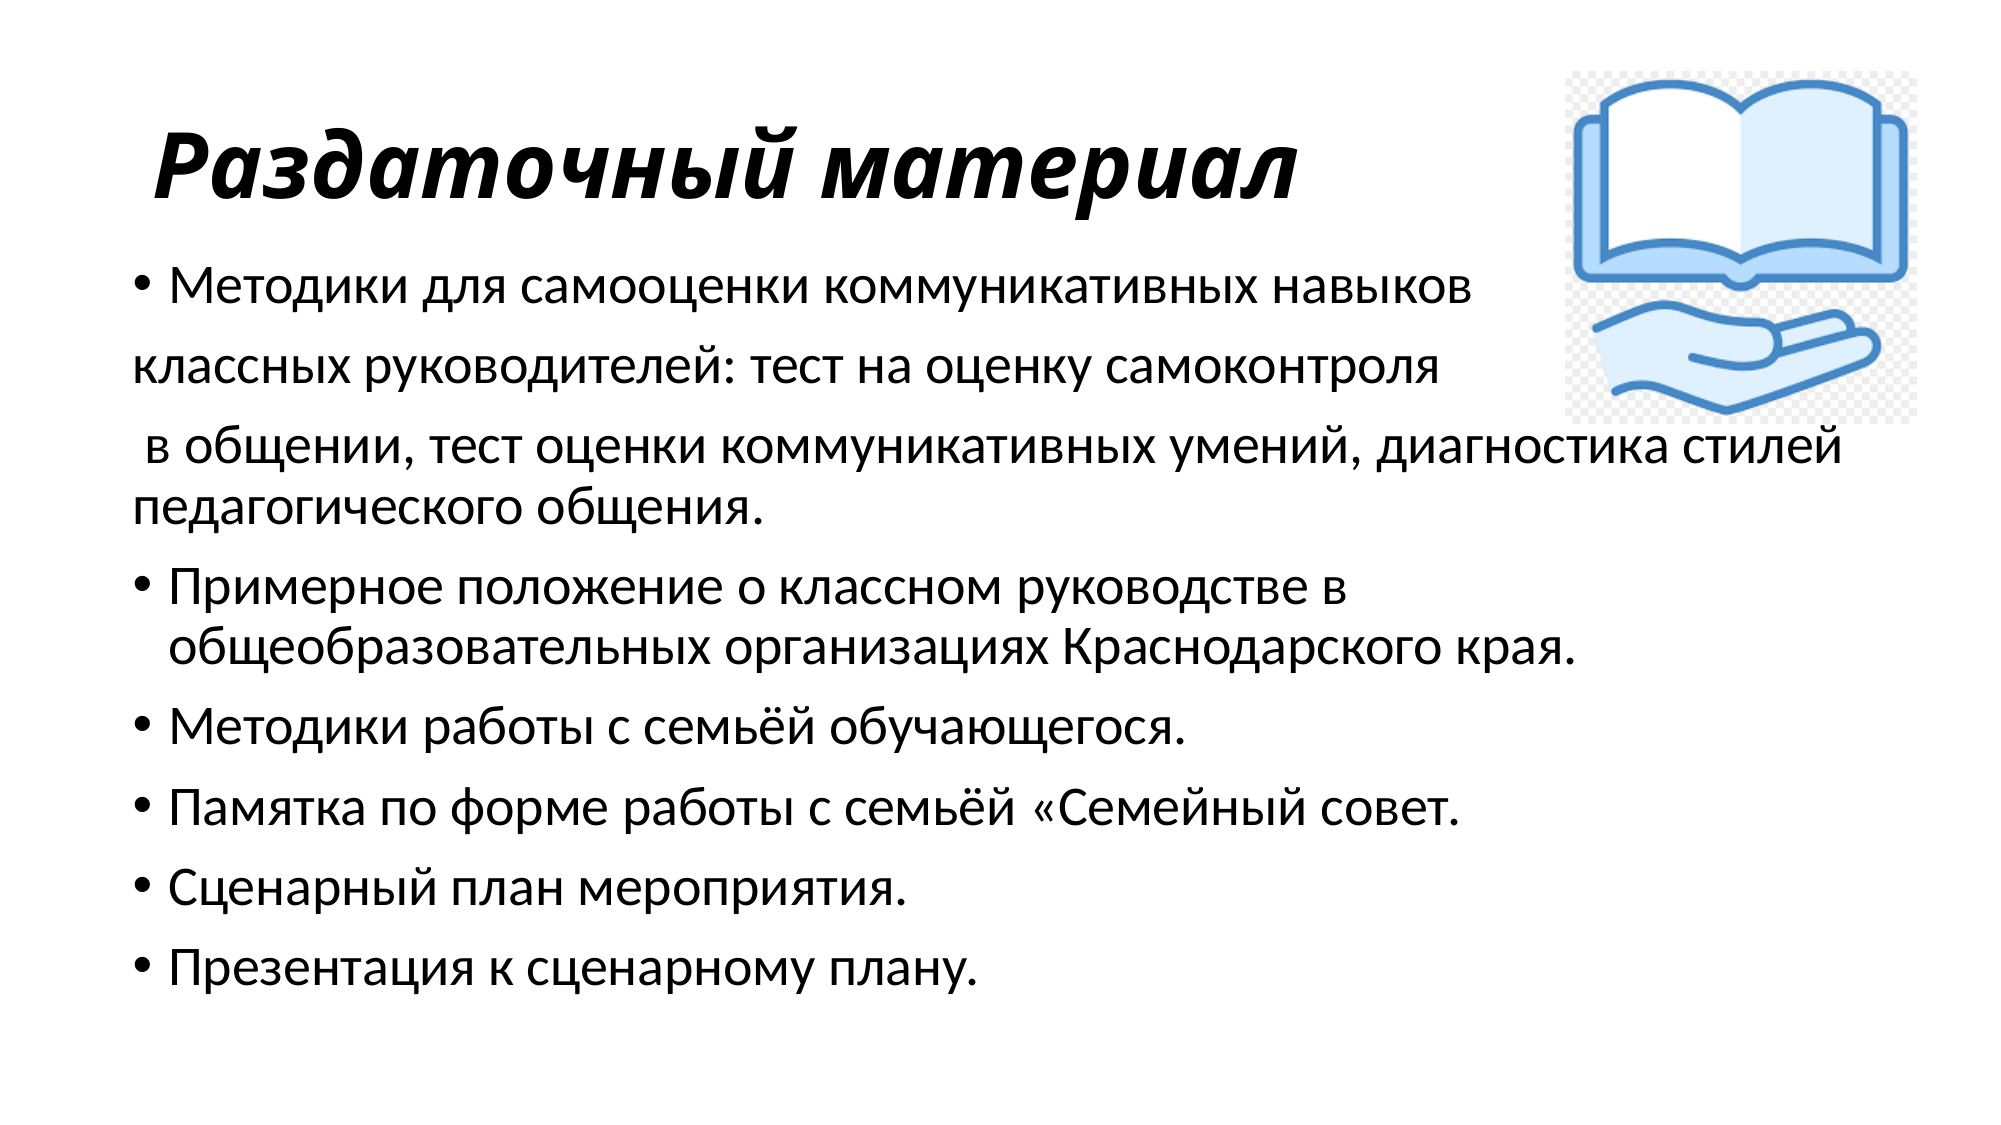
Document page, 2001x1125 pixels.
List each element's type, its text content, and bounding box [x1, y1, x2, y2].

list Методики для самооценки коммуникативных навыков классных руководителей: тест на оценку самоконтроля в общении, тест оценки коммуникативных умений, диагностика стилей педагогического общения. Примерное положение о классном руководстве в общеобразовательных организациях Краснодарского края. Методики работы с семьёй обучающегося. Памятка по форме работы с семьёй «Семейный совет. Сценарный план мероприятия. Презентация к сценарному плану. [117, 247, 1863, 1014]
title Раздаточный материал [137, 59, 1863, 247]
picture [1565, 71, 1917, 424]
